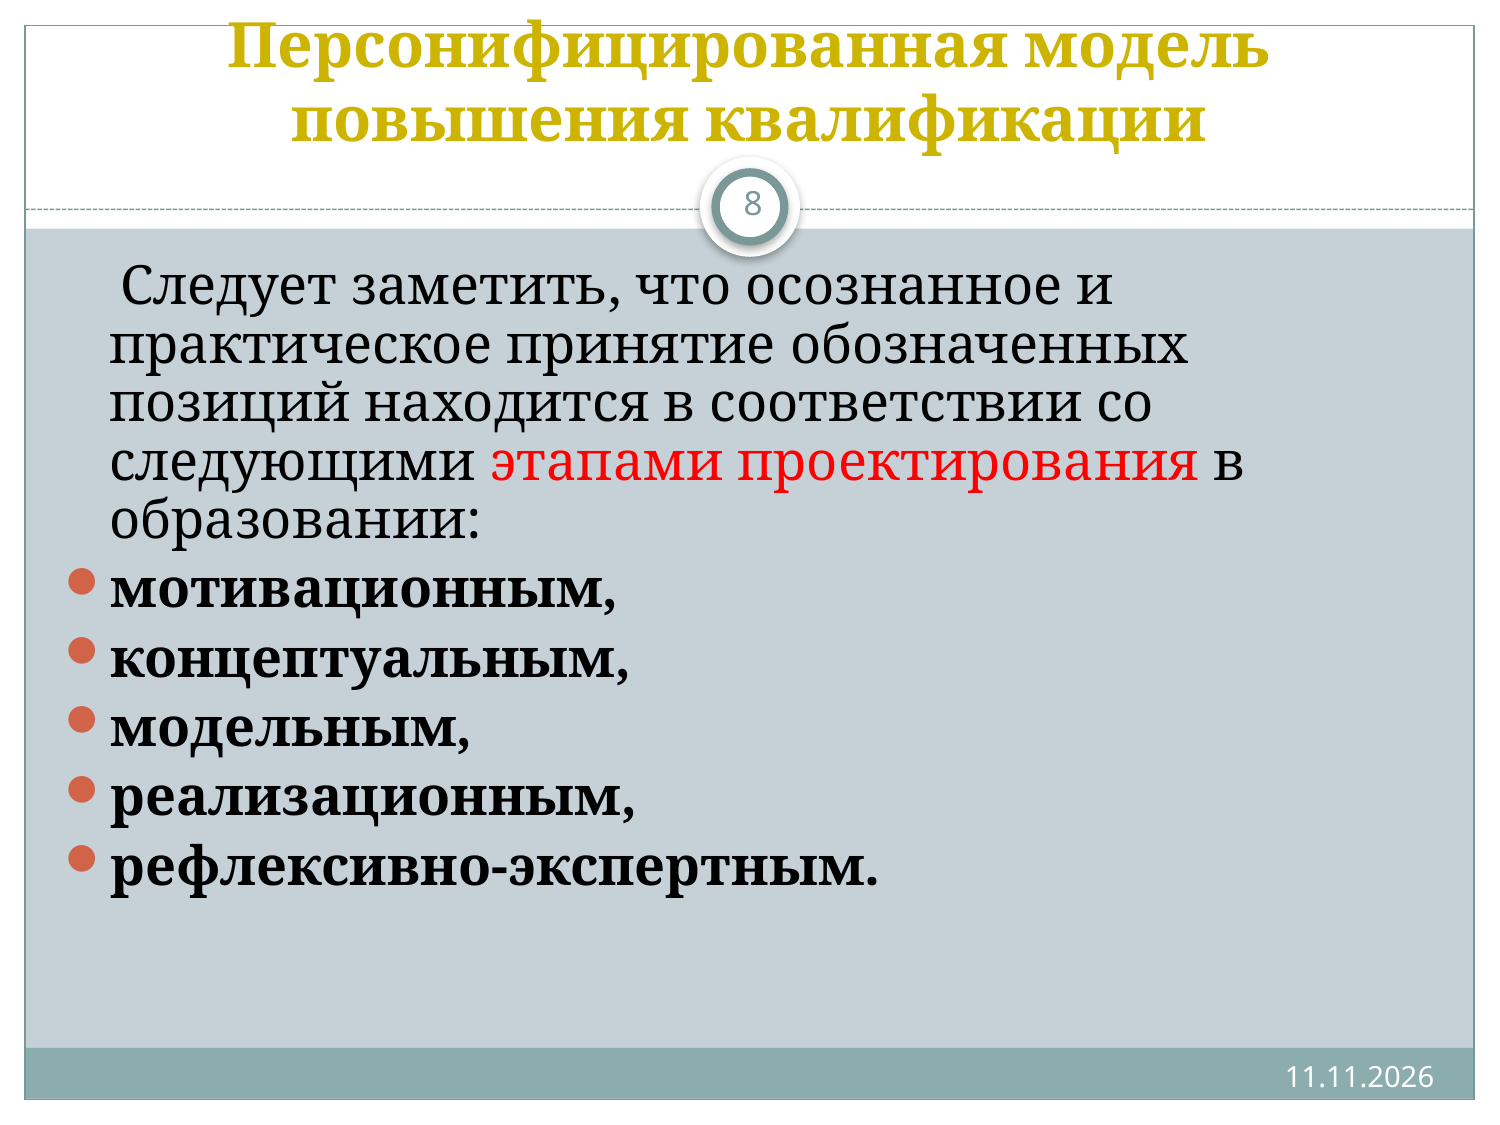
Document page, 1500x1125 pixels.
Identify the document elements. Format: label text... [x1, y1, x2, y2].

title Персонифицированная модель повышения квалификации [49, 37, 1450, 162]
list Следует заметить, что осознанное и практическое принятие обозначенных позиций находится в соответствии со следующими этапами проектирования в образовании: мотивационным, концептуальным, модельным, реализационным, рефлексивно-экспертным. [49, 250, 1445, 1001]
slide_number 8 [715, 168, 791, 241]
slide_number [950, 1050, 1450, 1111]
